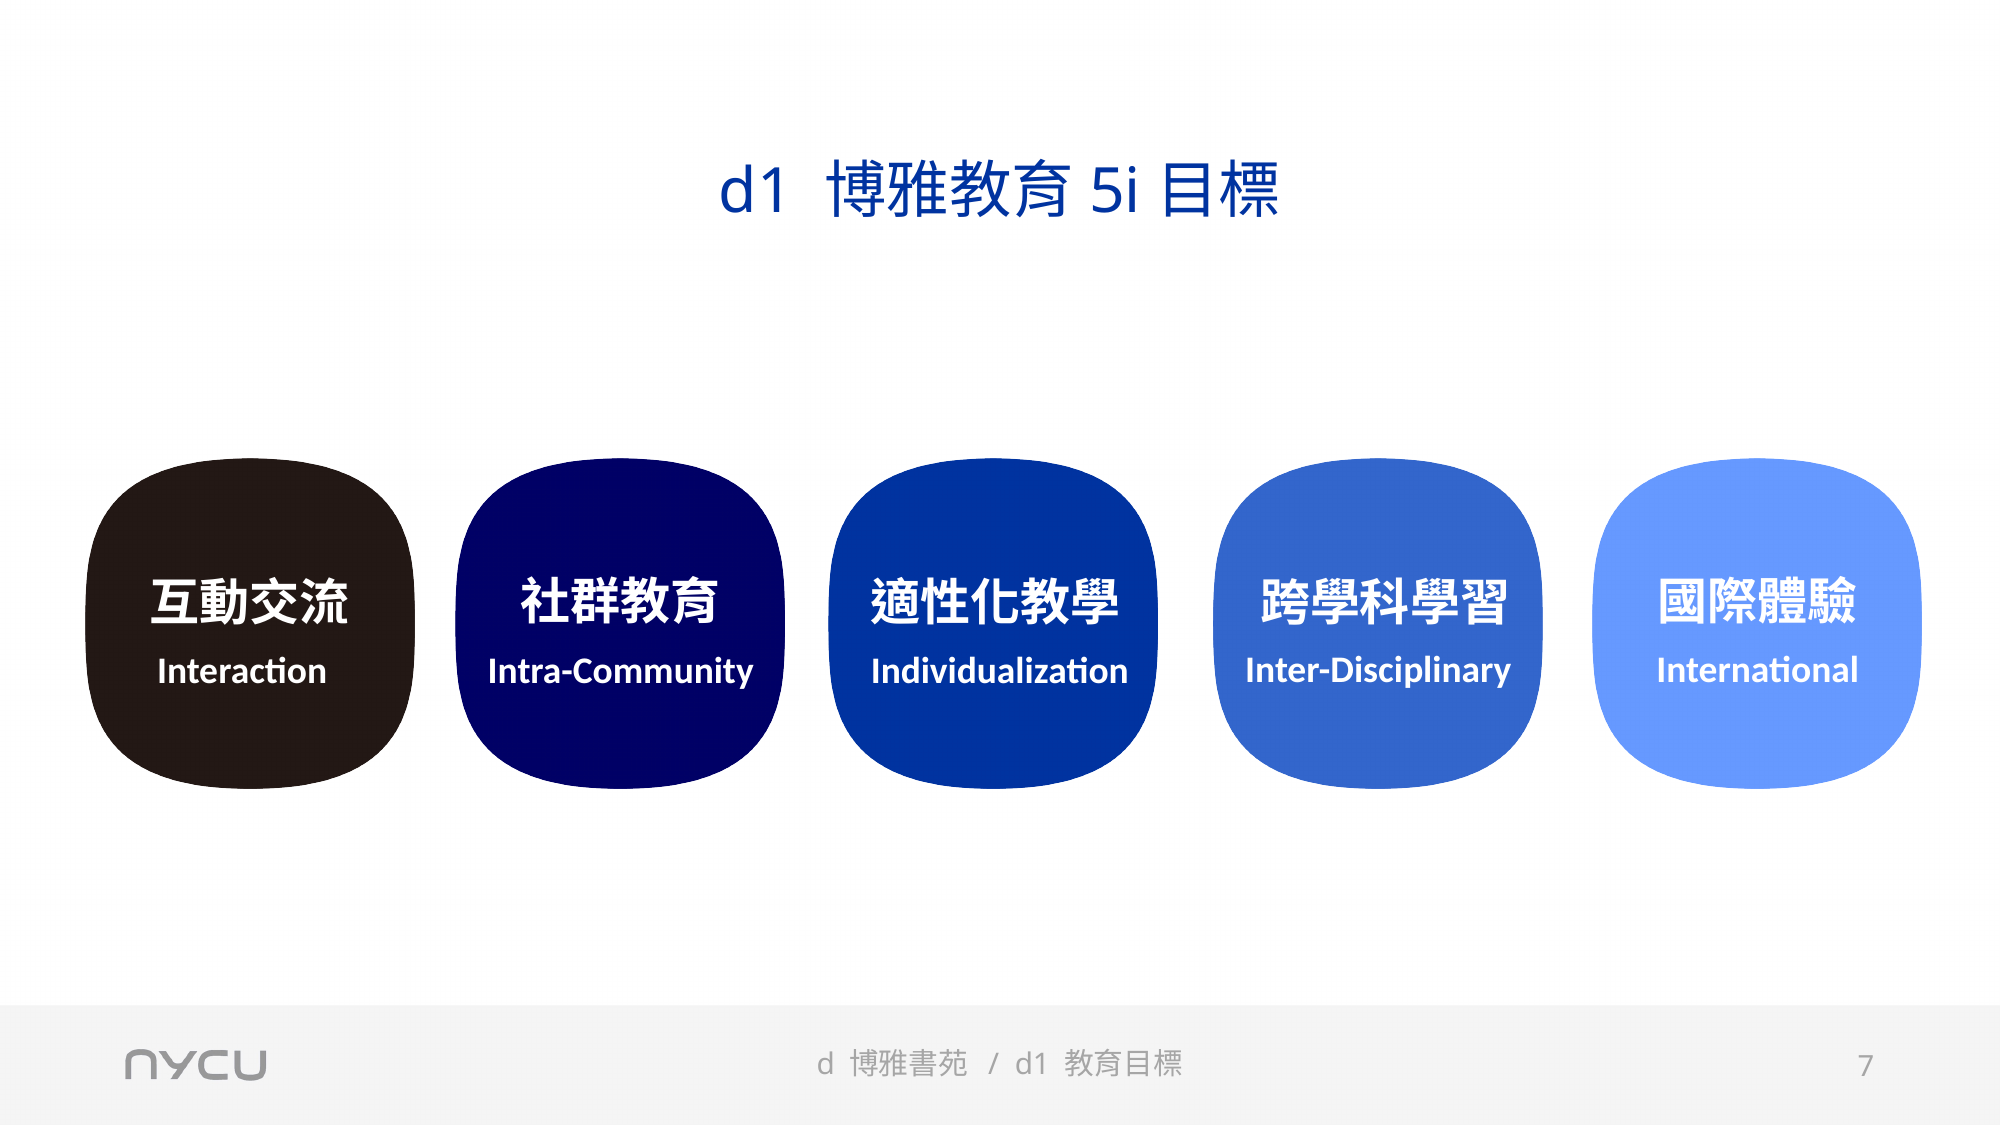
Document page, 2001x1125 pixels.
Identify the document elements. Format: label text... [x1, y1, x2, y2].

list d 博雅書苑 / d1 教育目標 [552, 1041, 1448, 1089]
picture [0, 0, 2000, 1125]
list 7 [1785, 1041, 1890, 1089]
list d1 博雅教育5i目標 [137, 125, 1863, 235]
